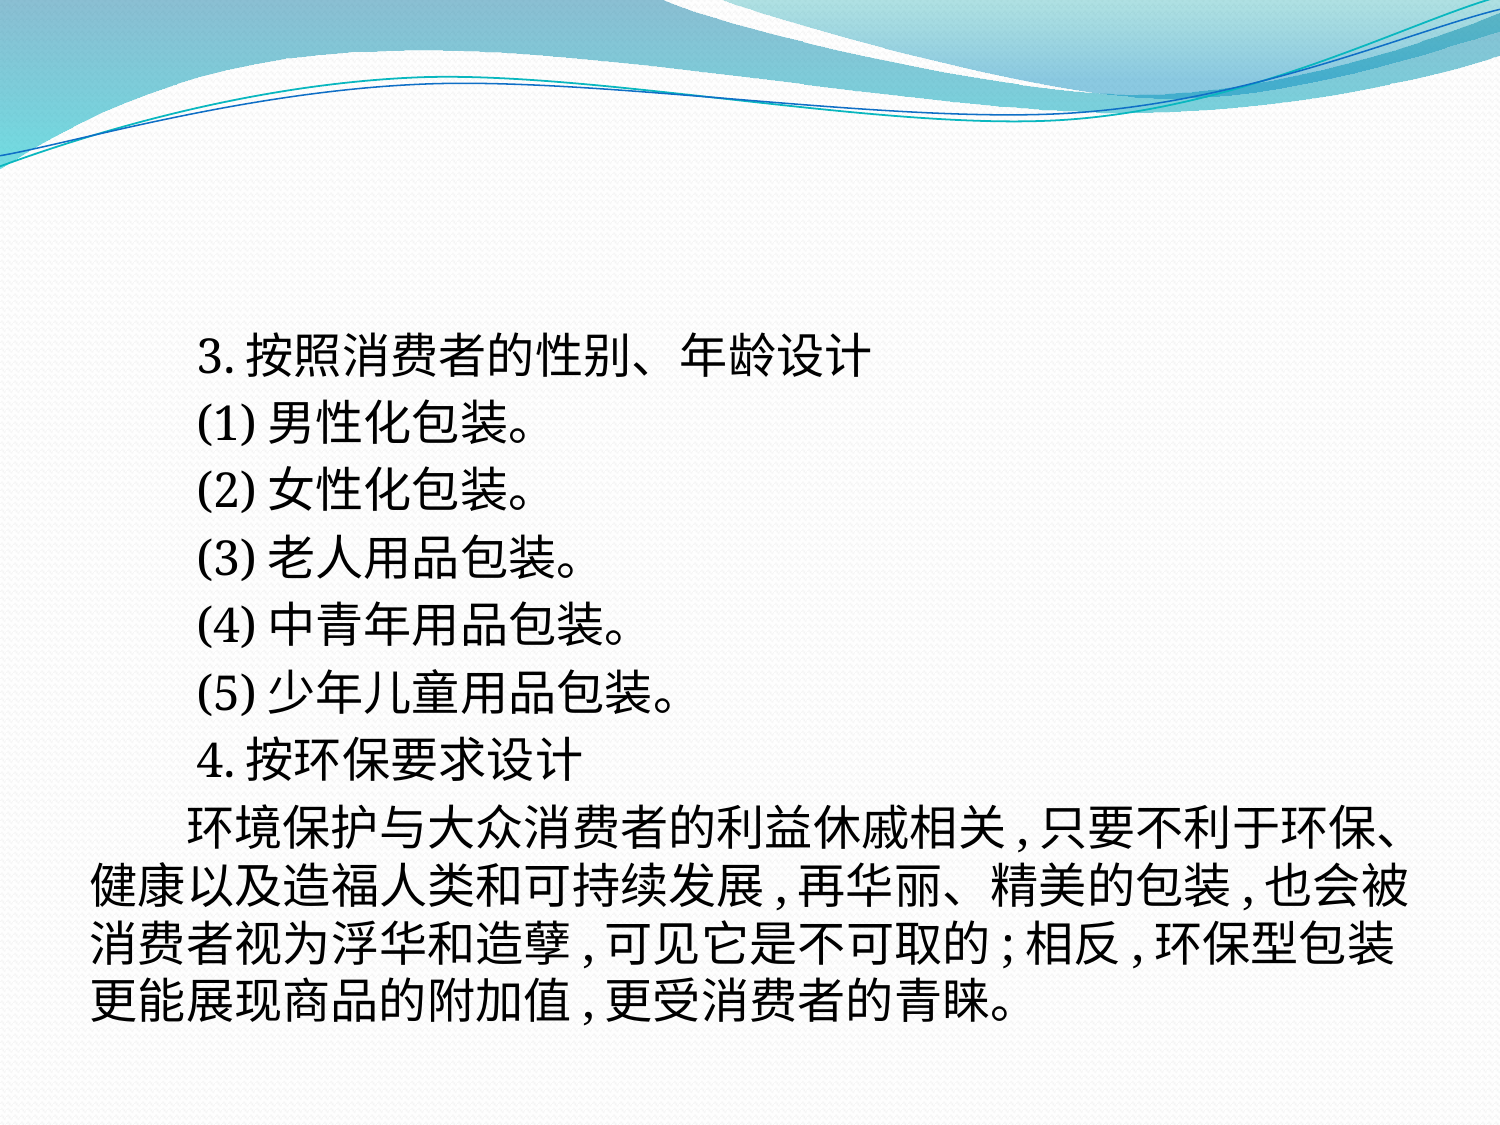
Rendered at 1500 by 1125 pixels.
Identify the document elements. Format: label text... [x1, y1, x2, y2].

list 3.按照消费者的性别、年龄设计 (1)男性化包装。 (2)女性化包装。 (3)老人用品包装。 (4)中青年用品包装。 (5)少年儿童用品包装。 4.按环保要求设计 环境保护与大众消费者的利益休戚相关,只要不利于环保、健康以及造福人类和可持续发展,再华丽、精美的包装,也会被消费者视为浮华和造孽,可见它是不可取的;相反,环保型包装更能展现商品的附加值,更受消费者的青睐。 [75, 317, 1425, 1038]
